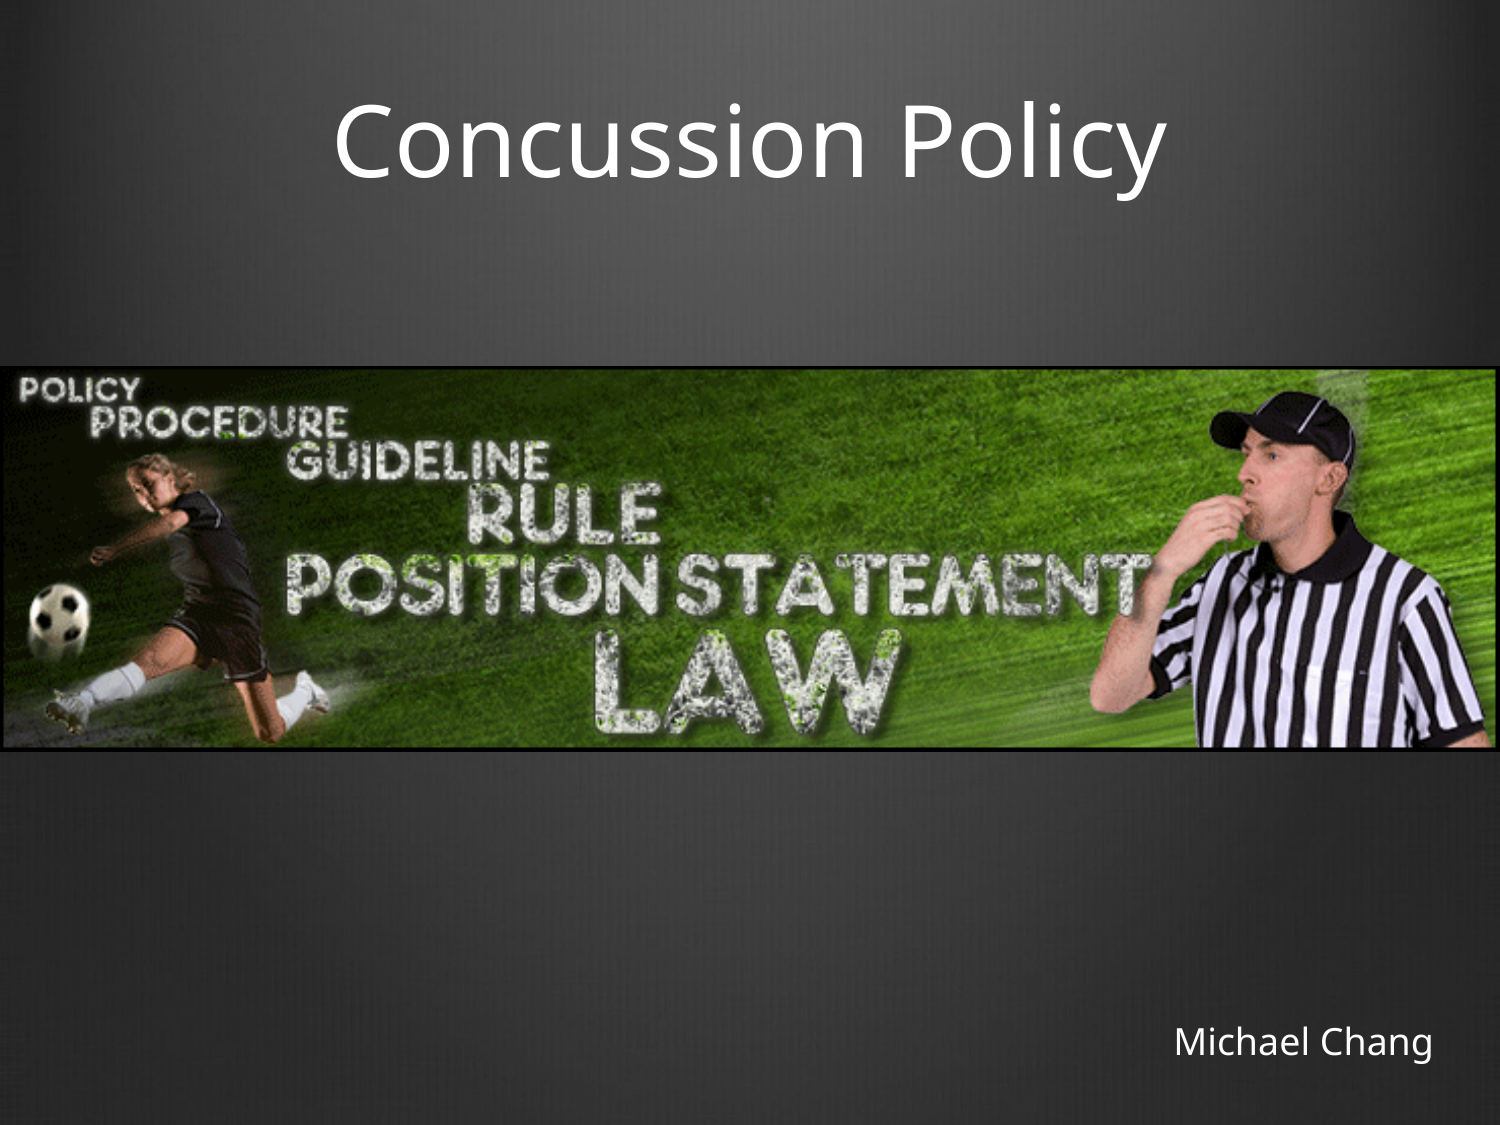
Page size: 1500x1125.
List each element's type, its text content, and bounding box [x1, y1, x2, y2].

title Concussion Policy [112, 19, 1388, 255]
picture [0, 366, 1500, 752]
text_box Michael Chang [1158, 1010, 1450, 1071]
